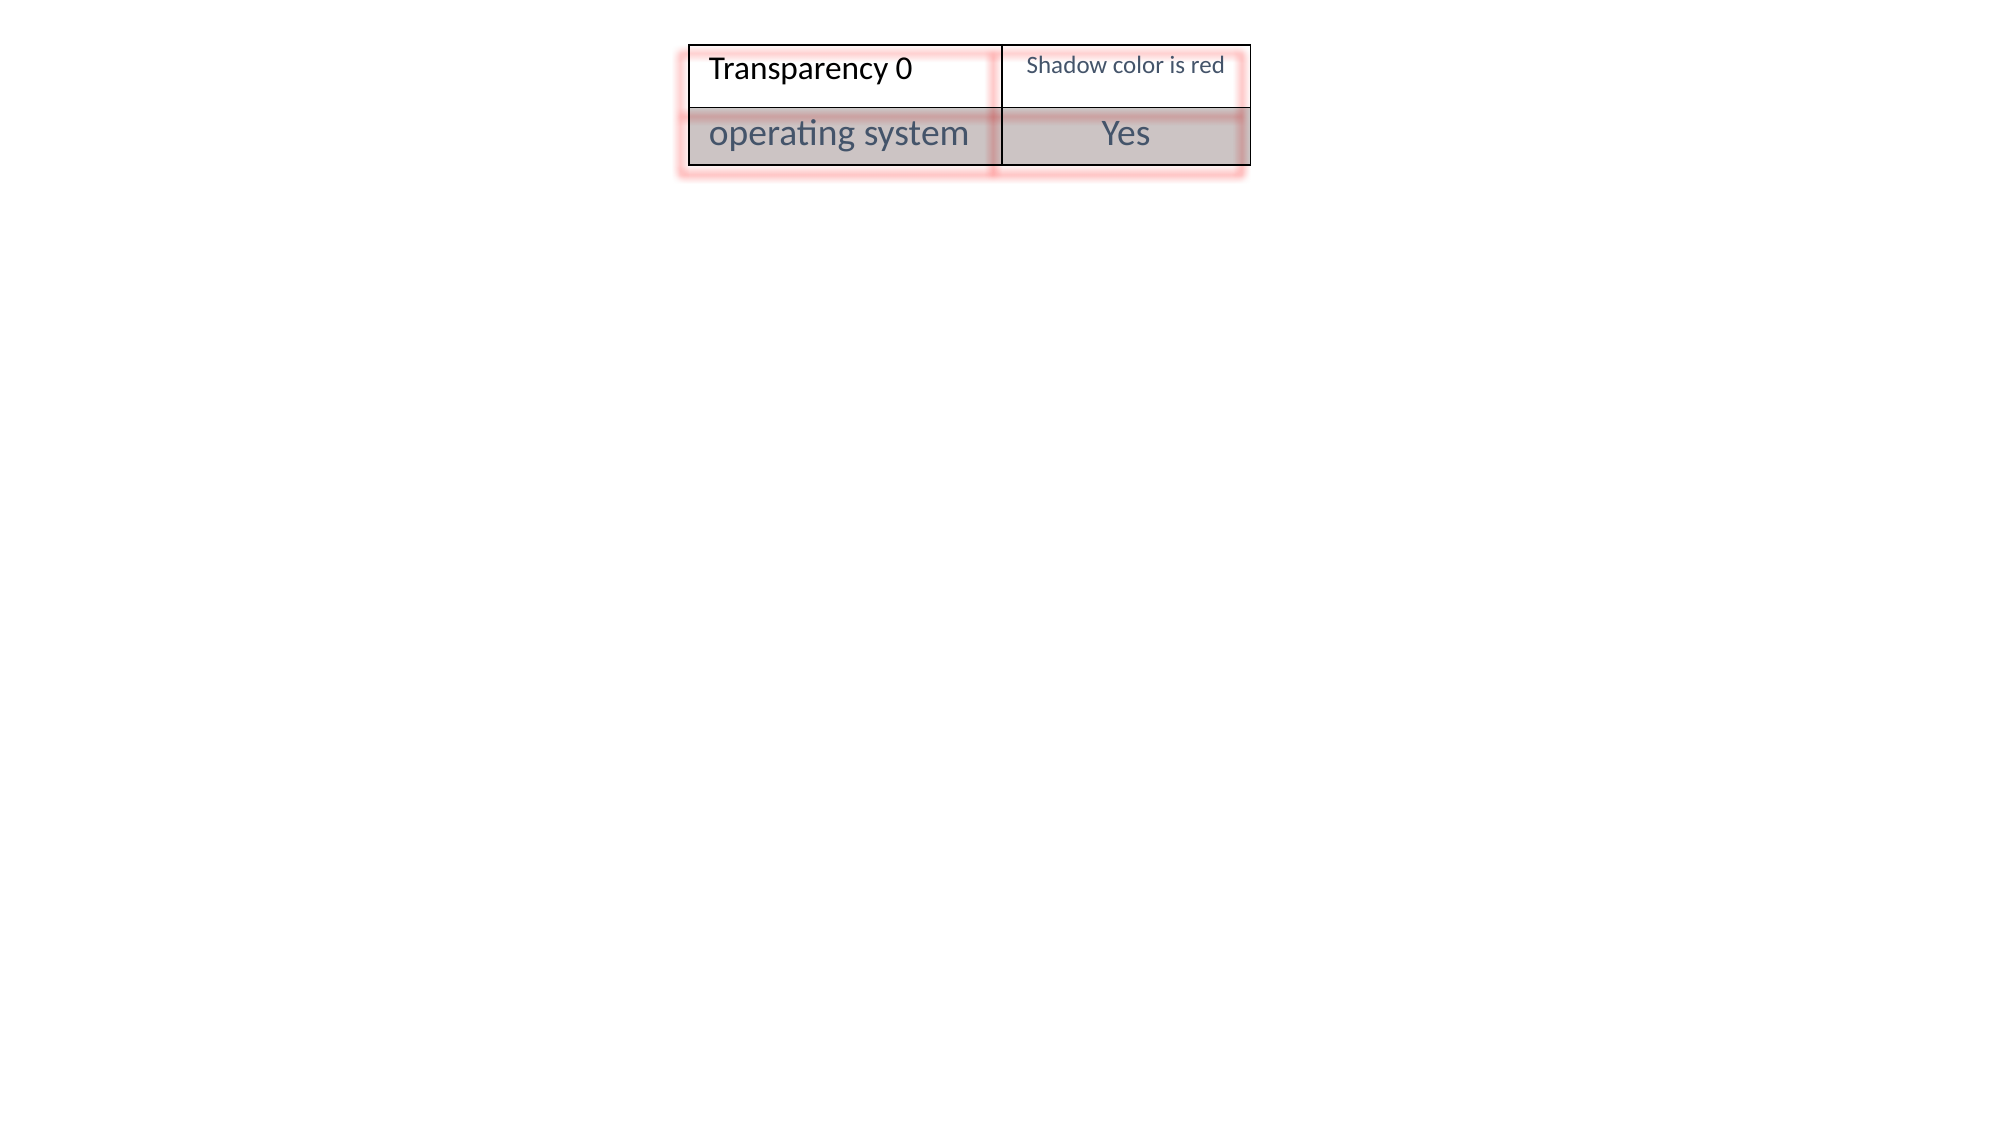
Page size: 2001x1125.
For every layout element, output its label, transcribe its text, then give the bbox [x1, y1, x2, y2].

table_header Transparency 0 [690, 46, 1001, 107]
table_cell operating system [690, 108, 1001, 164]
table_cell Yes [1003, 108, 1250, 164]
table_header Shadow color is red [1003, 46, 1250, 107]
